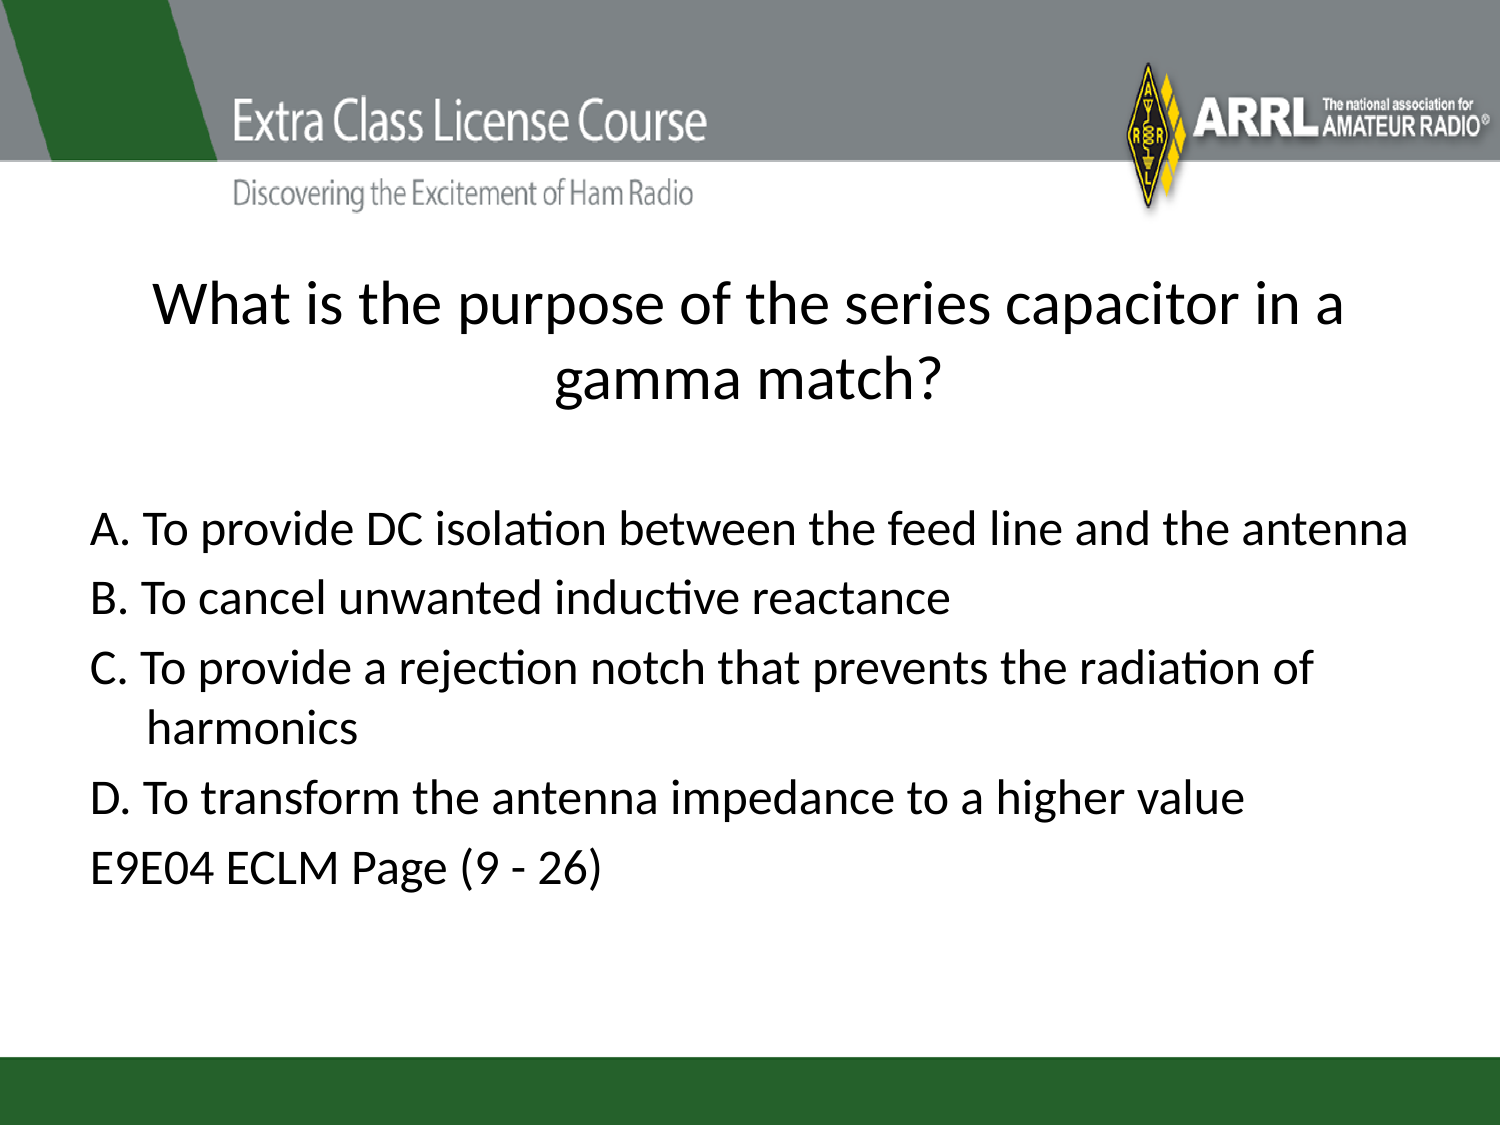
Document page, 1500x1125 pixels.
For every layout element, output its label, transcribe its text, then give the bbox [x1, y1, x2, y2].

picture [0, 0, 1500, 1125]
title What is the purpose of the series capacitor in a gamma match? [75, 254, 1425, 435]
list A. To provide DC isolation between the feed line and the antenna B. To cancel unwanted inductive reactance C. To provide a rejection notch that prevents the radiation of harmonics D. To transform the antenna impedance to a higher value E9E04 ECLM Page (9 - 26) [75, 487, 1425, 1005]
